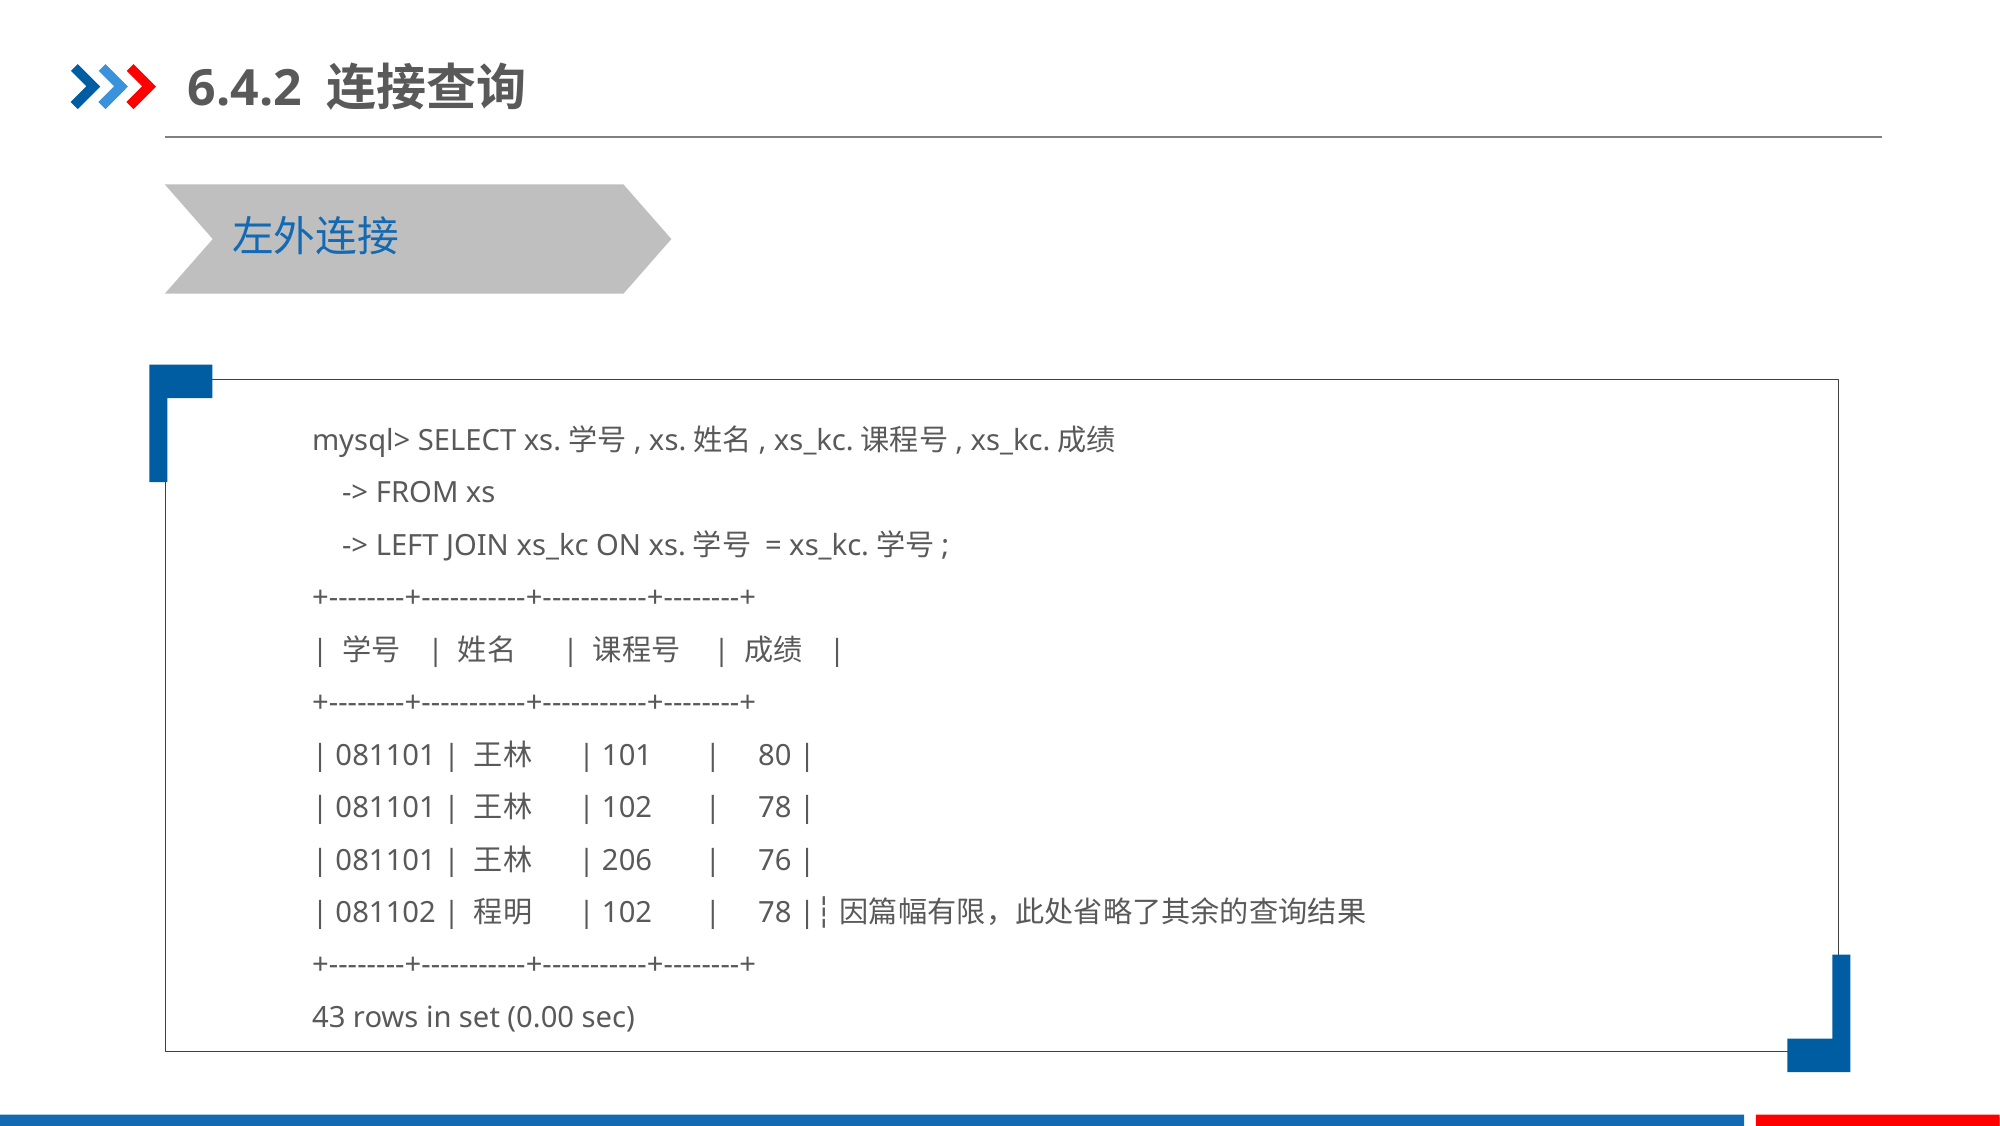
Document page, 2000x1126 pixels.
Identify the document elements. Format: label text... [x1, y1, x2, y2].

text_box 6.4.2 连接查询 [187, 43, 827, 127]
text_box [163, 378, 1841, 1053]
text_box [147, 363, 215, 484]
text_box [164, 184, 672, 294]
text_box 左外连接 [217, 202, 414, 267]
text_box [1785, 953, 1852, 1074]
